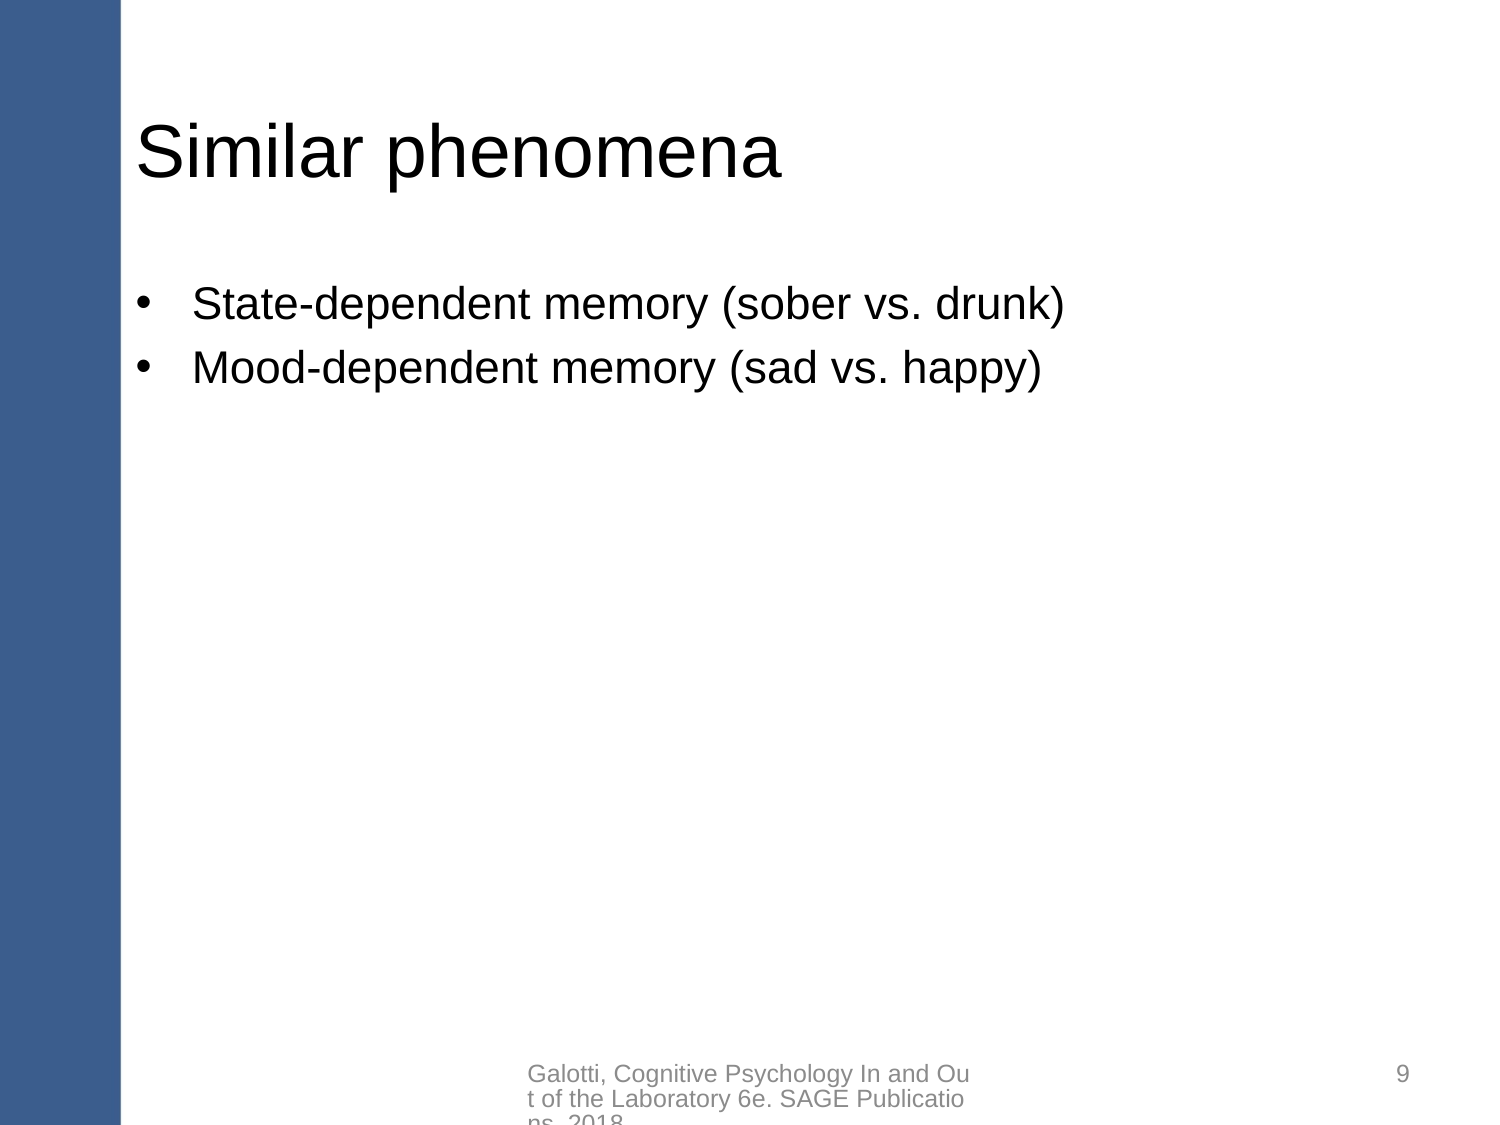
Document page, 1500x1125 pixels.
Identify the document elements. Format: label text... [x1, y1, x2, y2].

title Similar phenomena [120, 69, 1471, 225]
footer Galotti, Cognitive Psychology In and Out of the Laboratory 6e. SAGE Publications, 2018. [512, 1042, 988, 1103]
slide_number 9 [1074, 1042, 1425, 1103]
list State-dependent memory (sober vs. drunk) Mood-dependent memory (sad vs. happy) [120, 266, 1471, 1009]
picture [0, 0, 1500, 1125]
